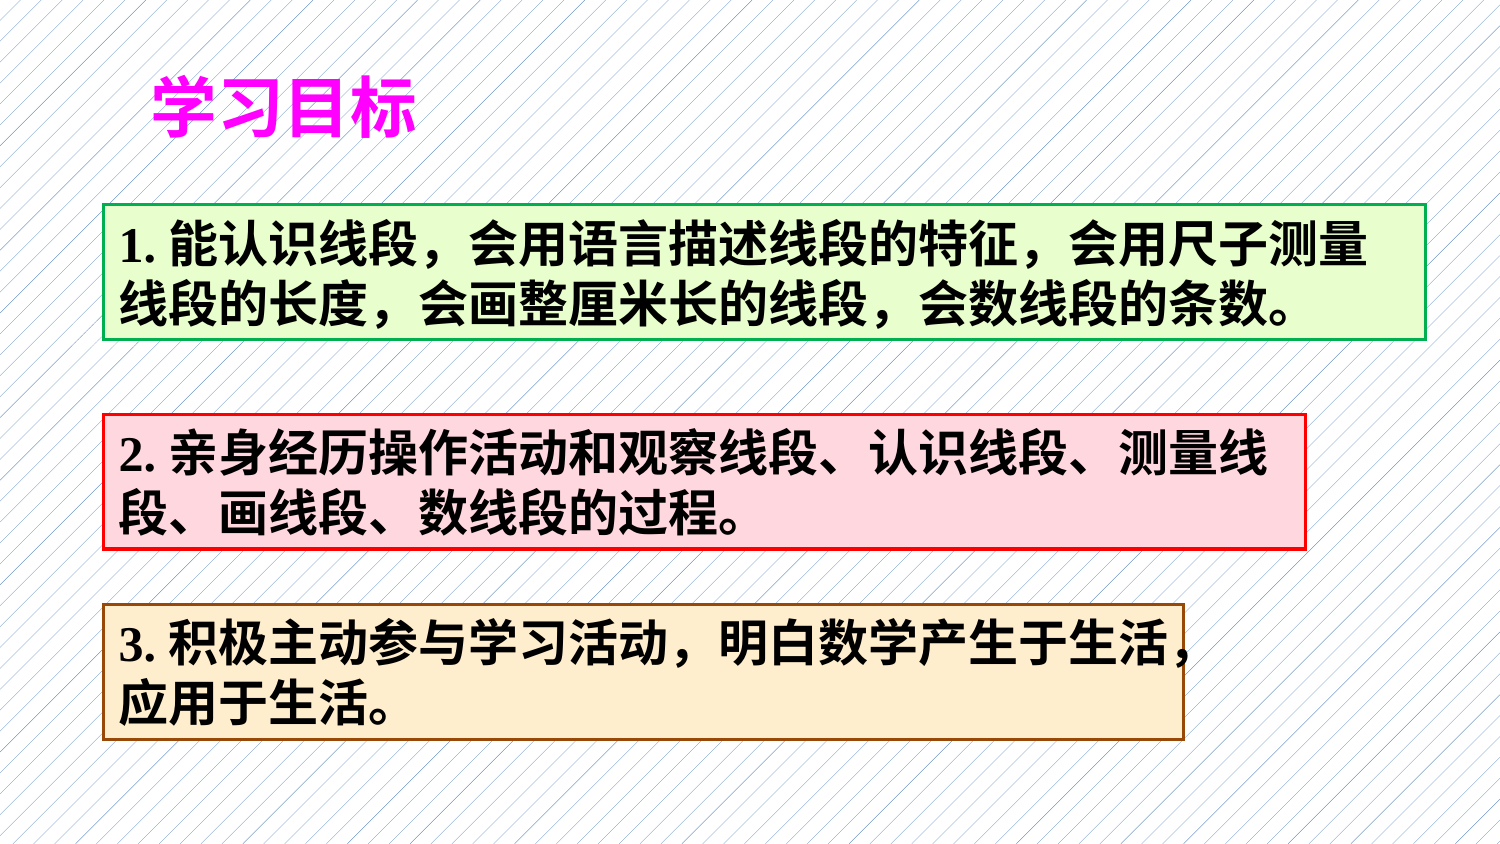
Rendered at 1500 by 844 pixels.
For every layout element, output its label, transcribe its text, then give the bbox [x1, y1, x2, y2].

text_box 2.亲身经历操作活动和观察线段、认识线段、测量线段、画线段、数线段的过程。 [103, 414, 1306, 550]
text_box 3.积极主动参与学习活动，明白数学产生于生活，应用于生活。 [103, 604, 1184, 740]
text_box 学习目标 [135, 58, 518, 159]
text_box 1.能认识线段，会用语言描述线段的特征，会用尺子测量线段的长度，会画整厘米长的线段，会数线段的条数。 [103, 204, 1426, 340]
